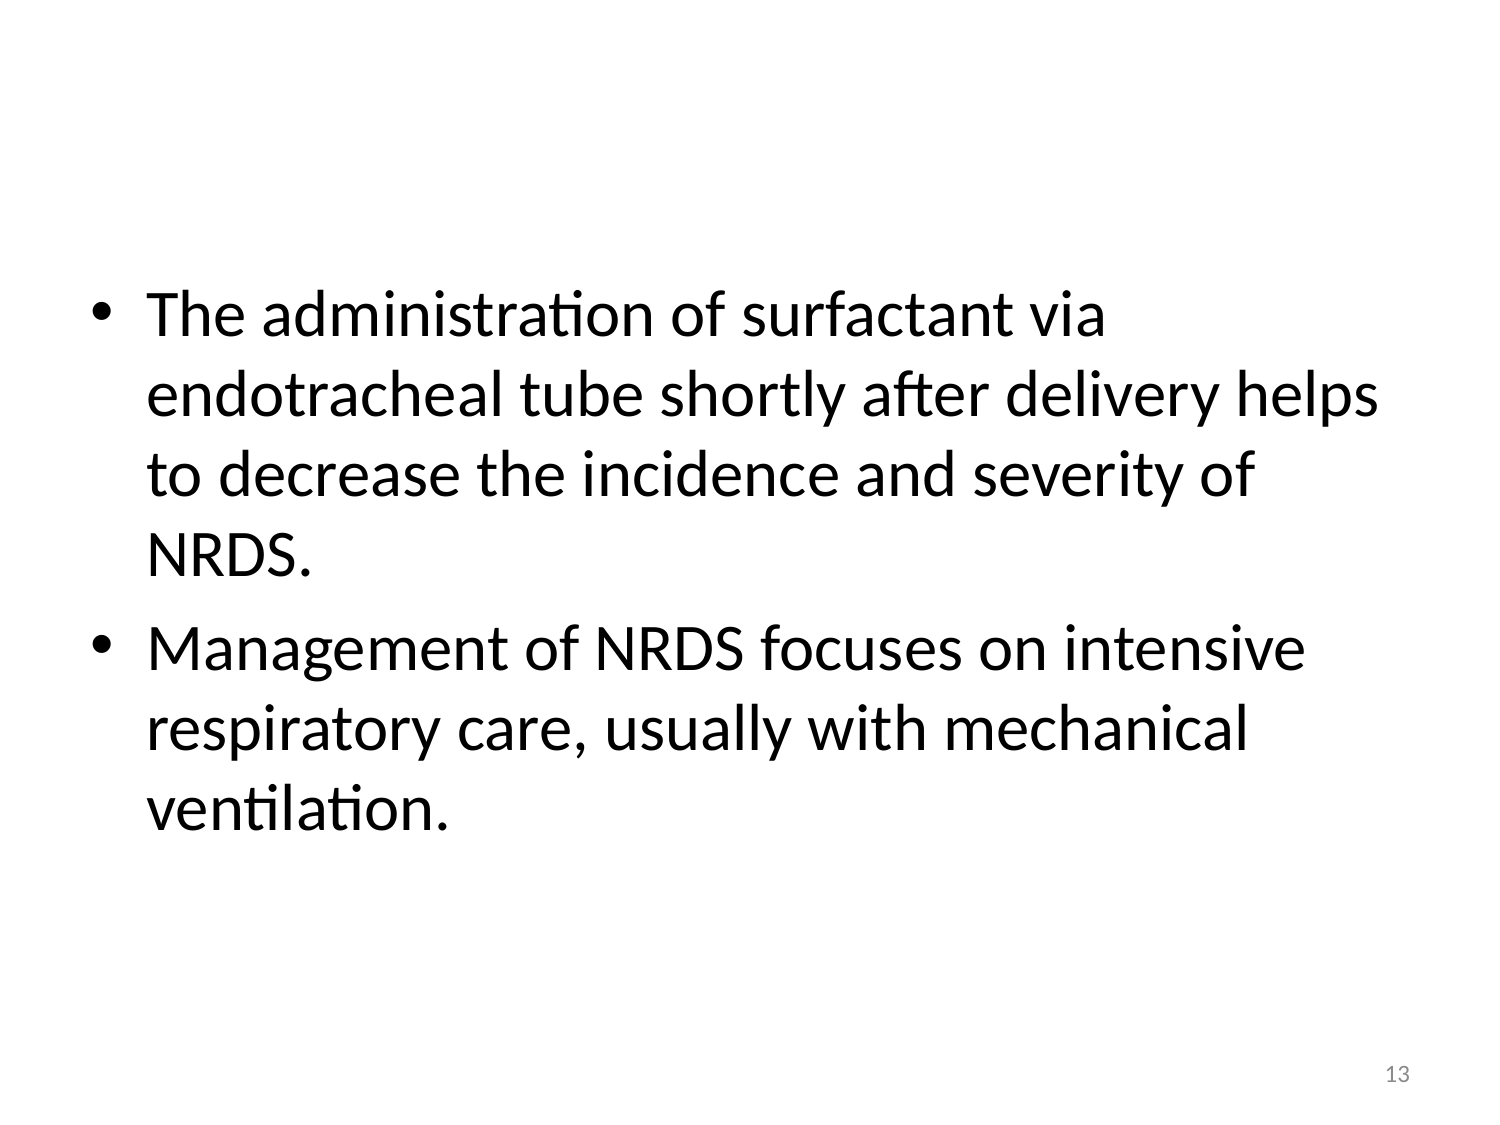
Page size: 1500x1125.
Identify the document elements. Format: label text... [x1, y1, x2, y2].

slide_number 13 [1074, 1042, 1425, 1103]
list The administration of surfactant via endotracheal tube shortly after delivery helps to decrease the incidence and severity of NRDS. Management of NRDS focuses on intensive respiratory care, usually with mechanical ventilation. [75, 262, 1425, 1005]
